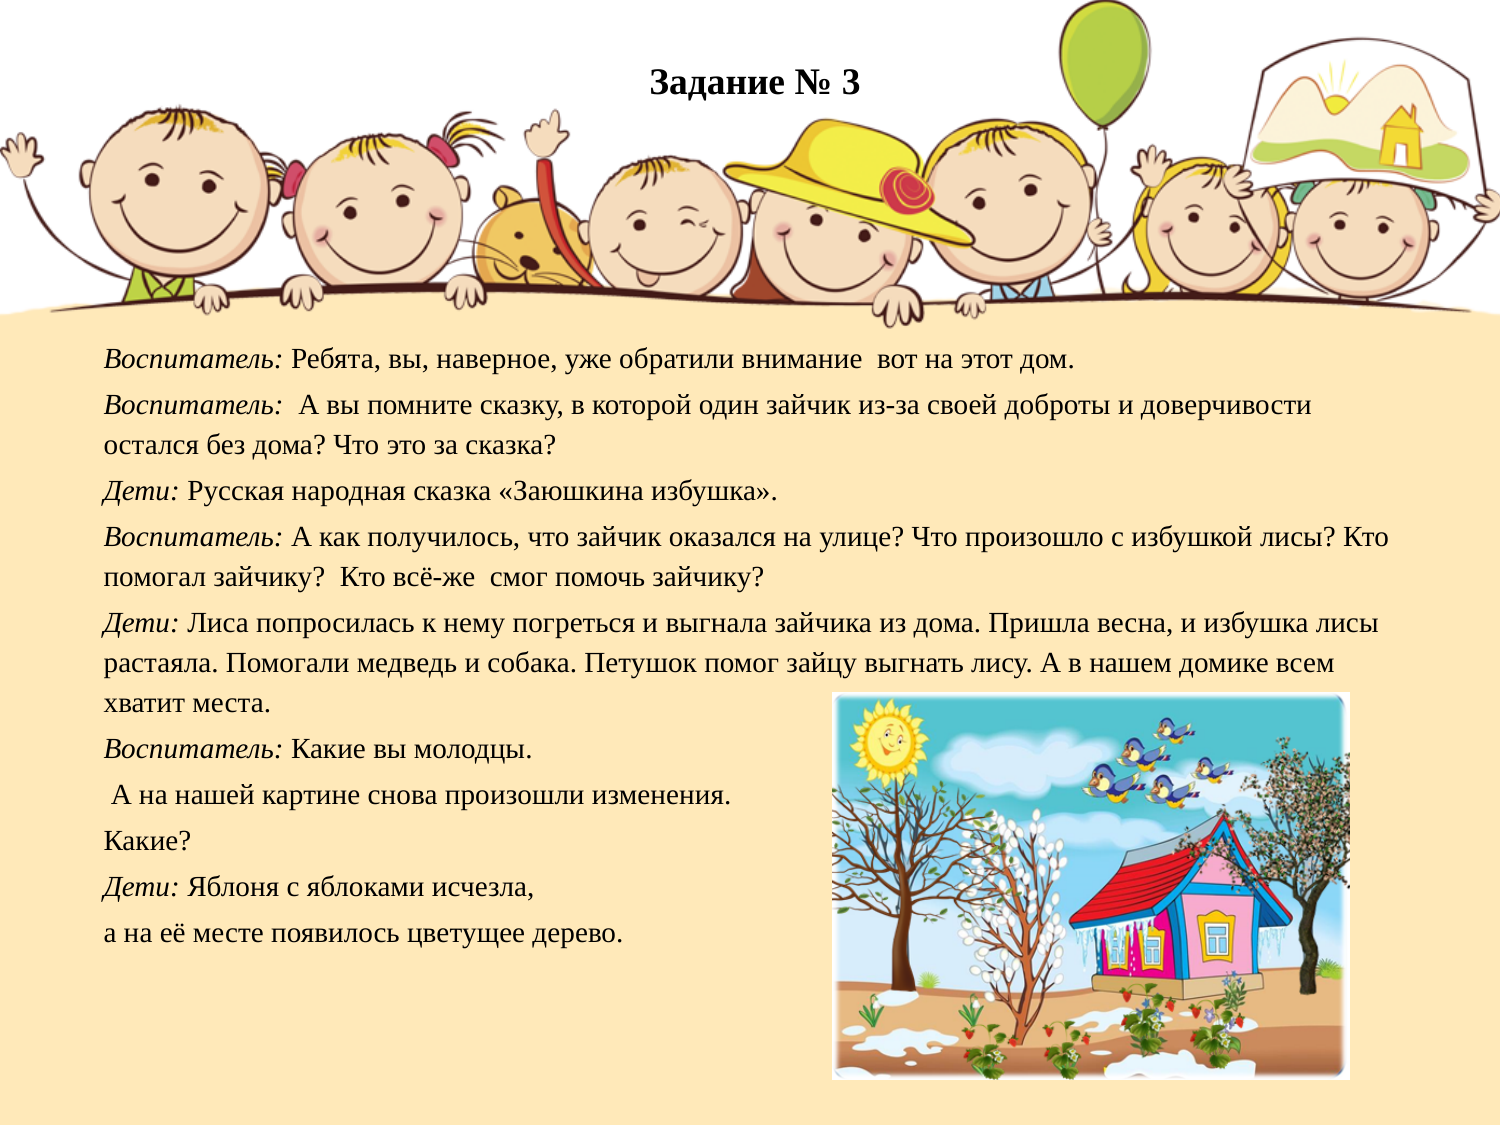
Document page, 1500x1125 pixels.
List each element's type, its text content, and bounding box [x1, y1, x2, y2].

title Задание № 3 [74, 44, 1436, 114]
picture [0, 0, 1500, 1125]
list Воспитатель: Ребята, вы, наверное, уже обратили внимание вот на этот дом. Воспитатель: А вы помните сказку, в которой один зайчик из-за своей доброты и доверчивости остался без дома? Что это за сказка? Дети: Русская народная сказка «Заюшкина избушка». Воспитатель: А как получилось, что зайчик оказался на улице? Что произошло с избушкой лисы? Кто помогал зайчику? Кто всё-же смог помочь зайчику? Дети: Лиса попросилась к нему погреться и выгнала зайчика из дома. Пришла весна, и избушка лисы растаяла. Помогали медведь и собака. Петушок помог зайцу выгнать лису. А в нашем домике всем хватит места. Воспитатель: Какие вы молодцы. А на нашей картине снова произошли изменения. Какие? Дети: Яблоня с яблоками исчезла, а на её месте появилось цветущее дерево. [88, 326, 1426, 1006]
